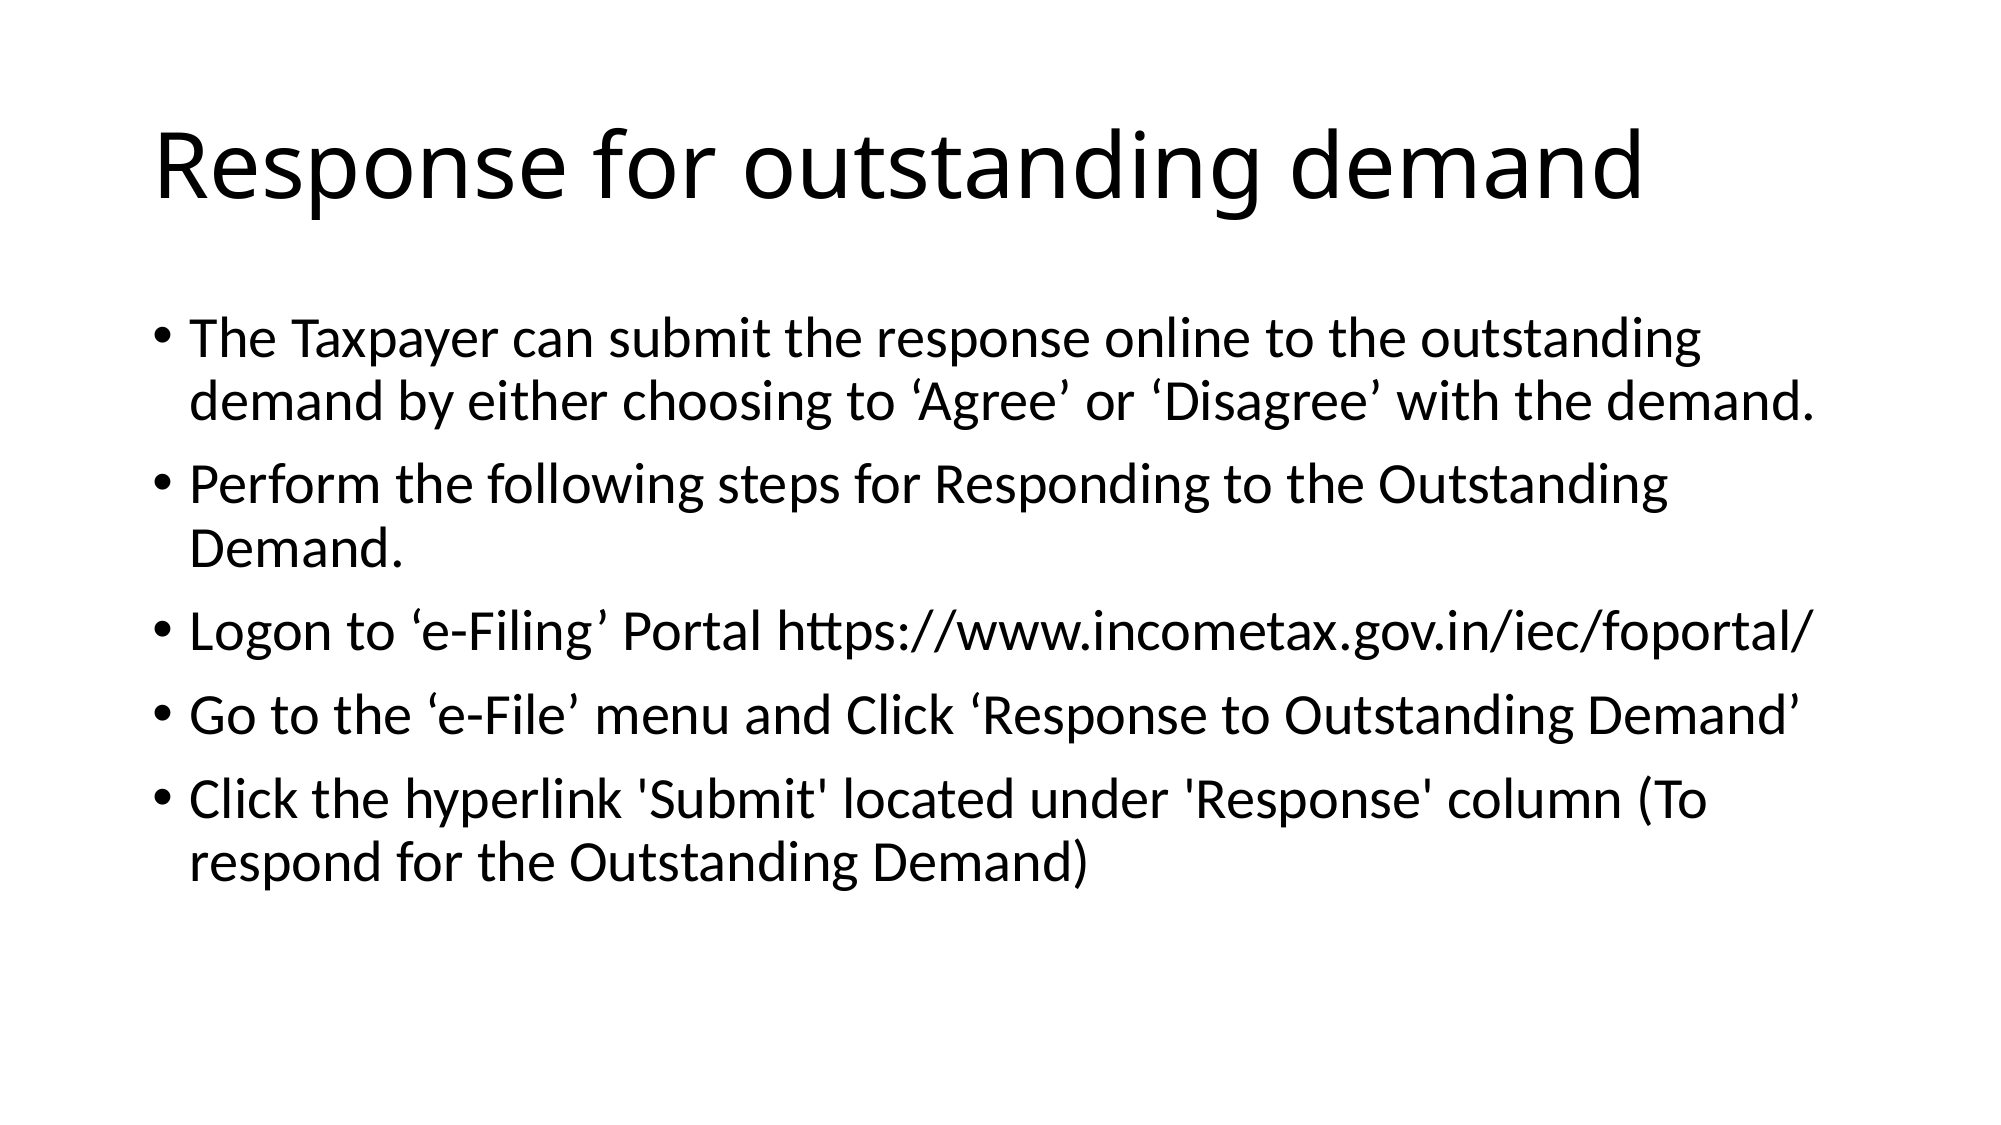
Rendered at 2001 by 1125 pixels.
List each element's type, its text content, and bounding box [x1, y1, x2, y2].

title Response for outstanding demand [137, 59, 1863, 278]
list The Taxpayer can submit the response online to the outstanding demand by either choosing to ‘Agree’ or ‘Disagree’ with the demand. Perform the following steps for Responding to the Outstanding Demand. Logon to ‘e-Filing’ Portal https://www.incometax.gov.in/iec/foportal/​ Go to the ‘e-File’ menu and Click ‘Response to Outstanding Demand’ Click the hyperlink 'Submit' located under 'Response' column (To respond for the Outstanding Demand) [137, 299, 1863, 1014]
